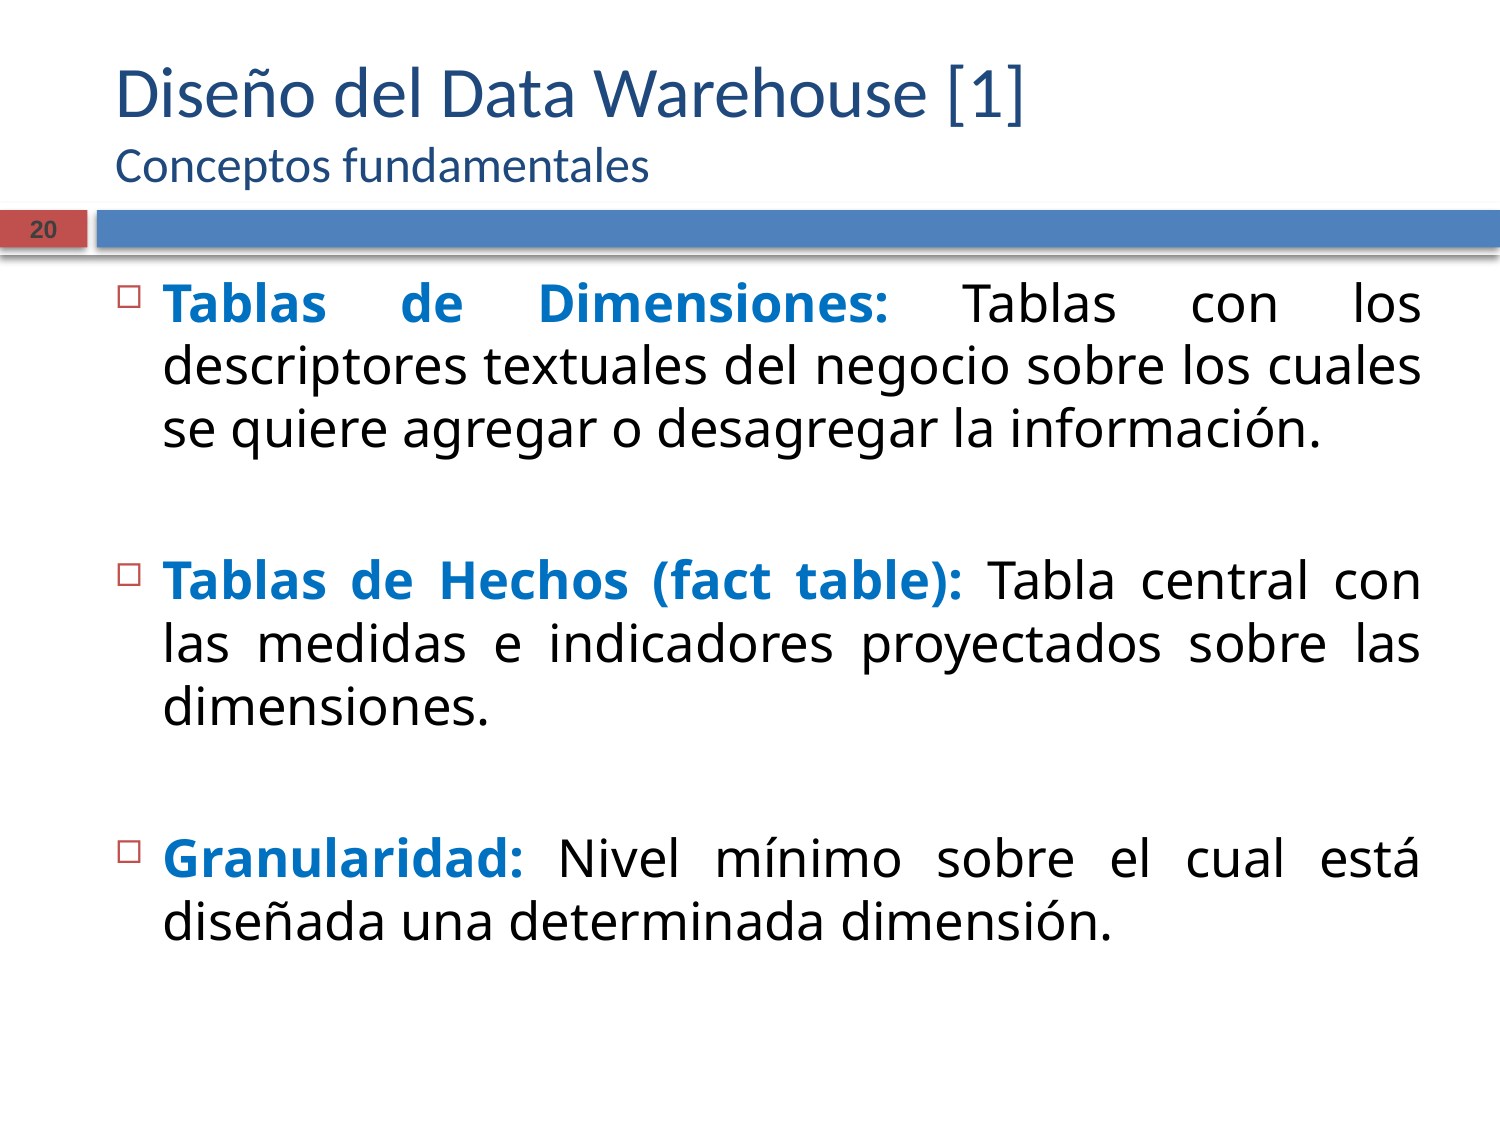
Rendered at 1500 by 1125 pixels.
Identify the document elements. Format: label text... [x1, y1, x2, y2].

slide_number 20 [0, 208, 88, 249]
title Diseño del Data Warehouse [1] Conceptos fundamentales [100, 37, 1438, 200]
list Tablas de Dimensiones: Tablas con los descriptores textuales del negocio sobre los cuales se quiere agregar o desagregar la información. Tablas de Hechos (fact table): Tabla central con las medidas e indicadores proyectados sobre las dimensiones. Granularidad: Nivel mínimo sobre el cual está diseñada una determinada dimensión. [100, 262, 1438, 1000]
